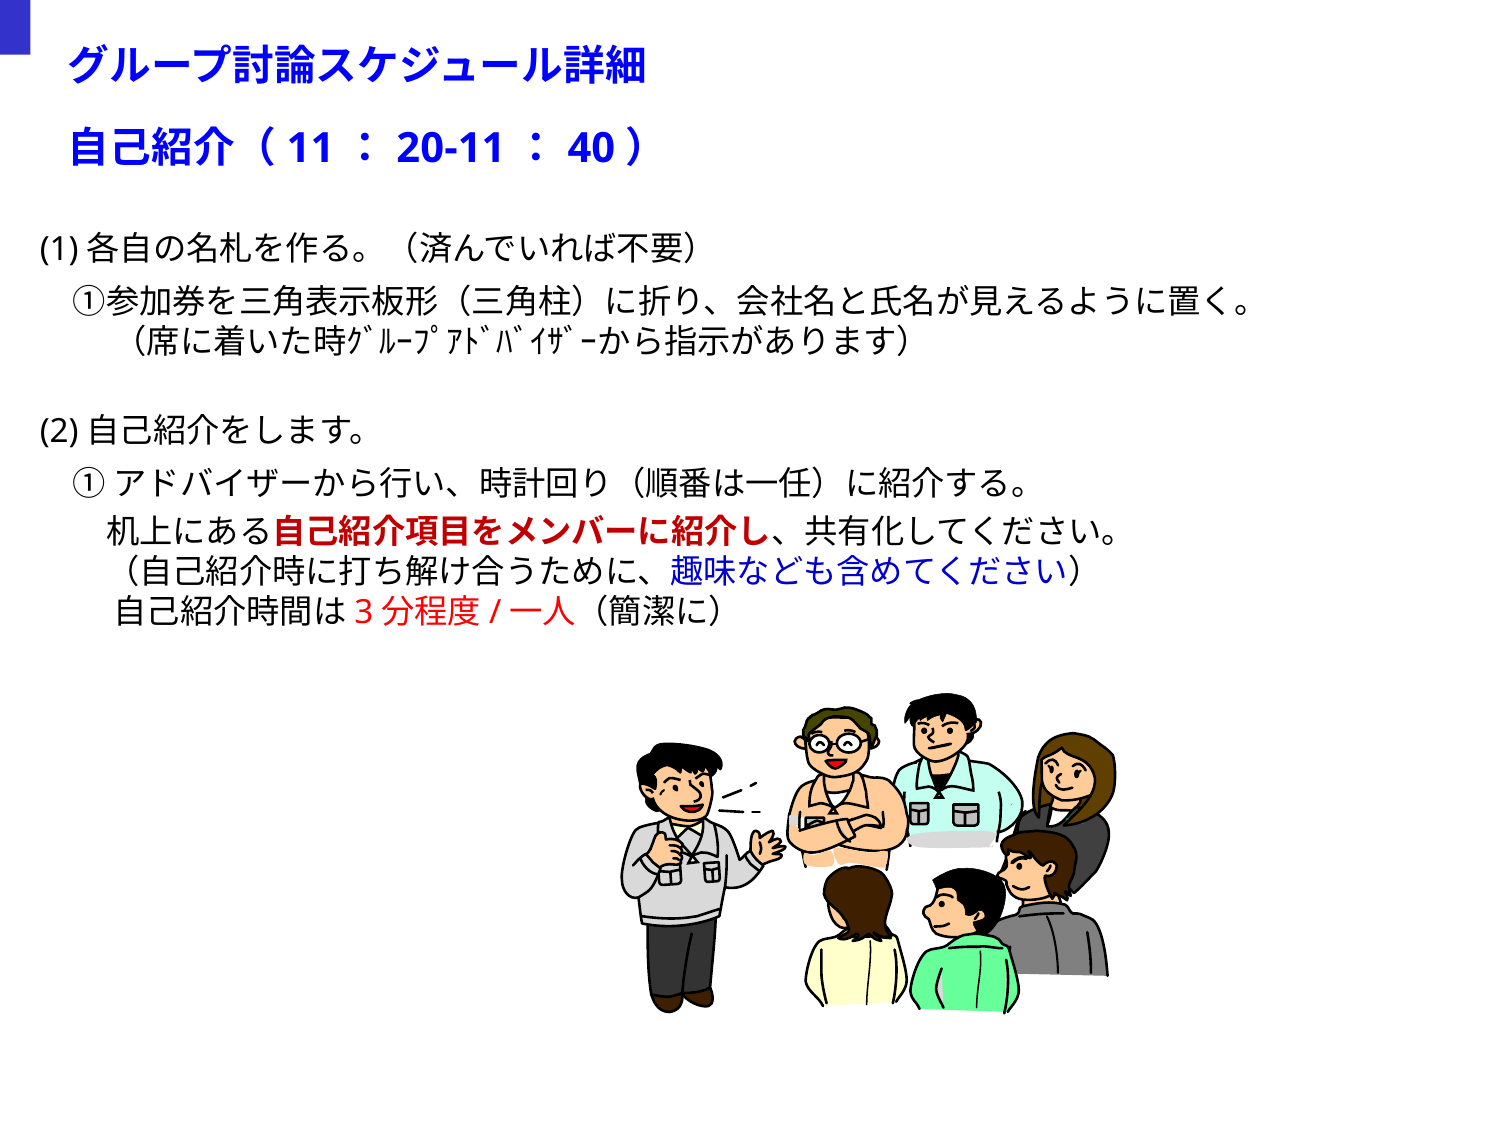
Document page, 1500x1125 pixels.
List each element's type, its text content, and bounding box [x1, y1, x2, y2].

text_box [619, 691, 1117, 1014]
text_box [24, 219, 1488, 692]
text_box [0, 0, 31, 55]
text_box 自己紹介（11：20-11：40） [53, 113, 1258, 179]
text_box グループ討論スケジュール詳細 [53, 31, 845, 96]
